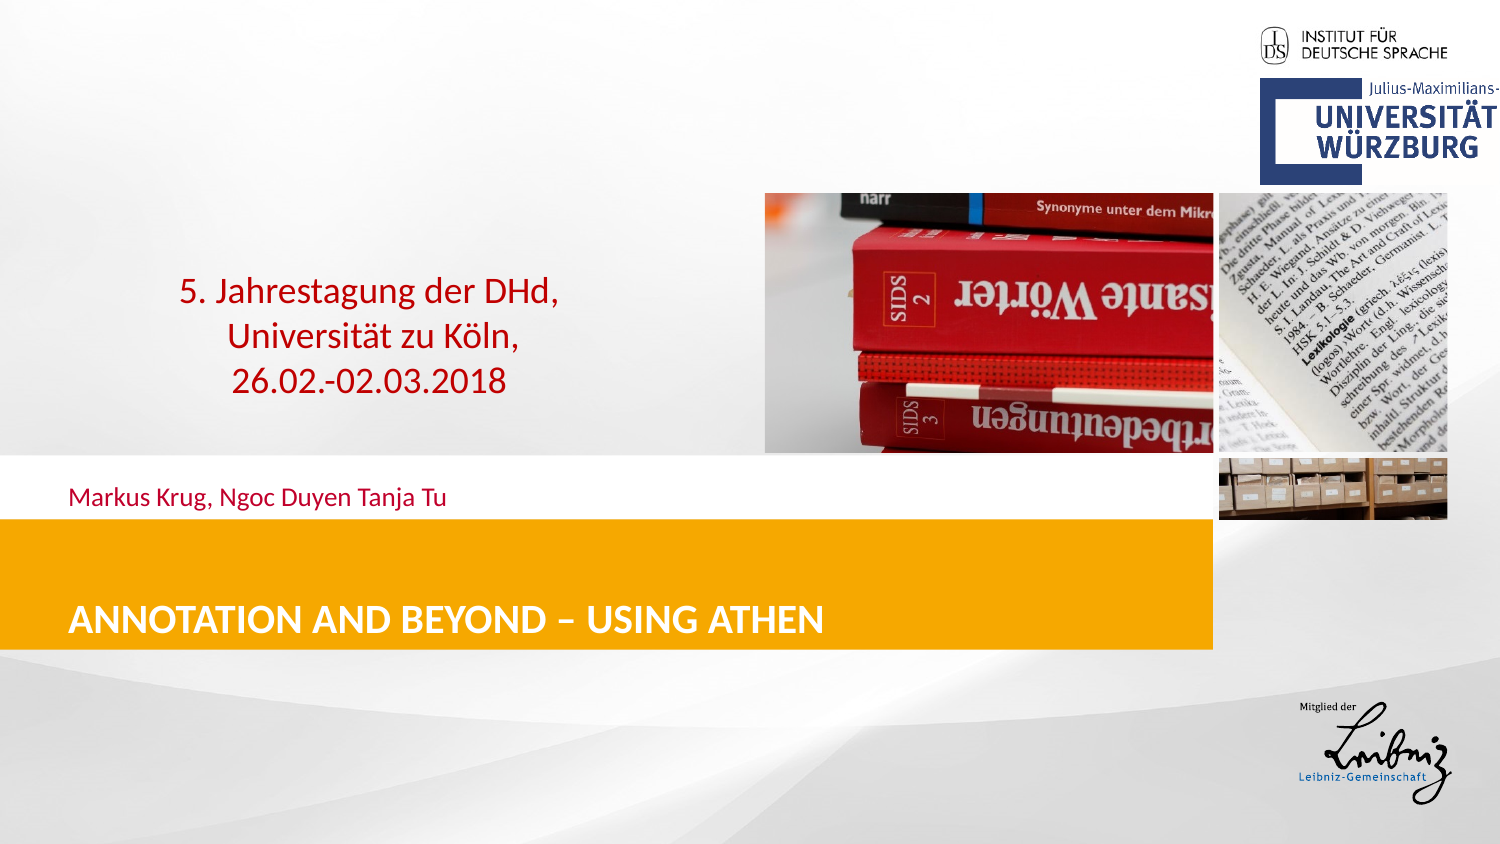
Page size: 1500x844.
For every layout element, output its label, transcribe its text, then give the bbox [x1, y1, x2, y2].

title Annotation and beyond – using athen [53, 519, 1214, 650]
list Markus Krug, Ngoc Duyen Tanja Tu [53, 454, 1213, 519]
text_box 5. Jahrestagung der DHd, Universität zu Köln, 26.02.-02.03.2018 [86, 258, 652, 409]
picture [0, 0, 1500, 844]
